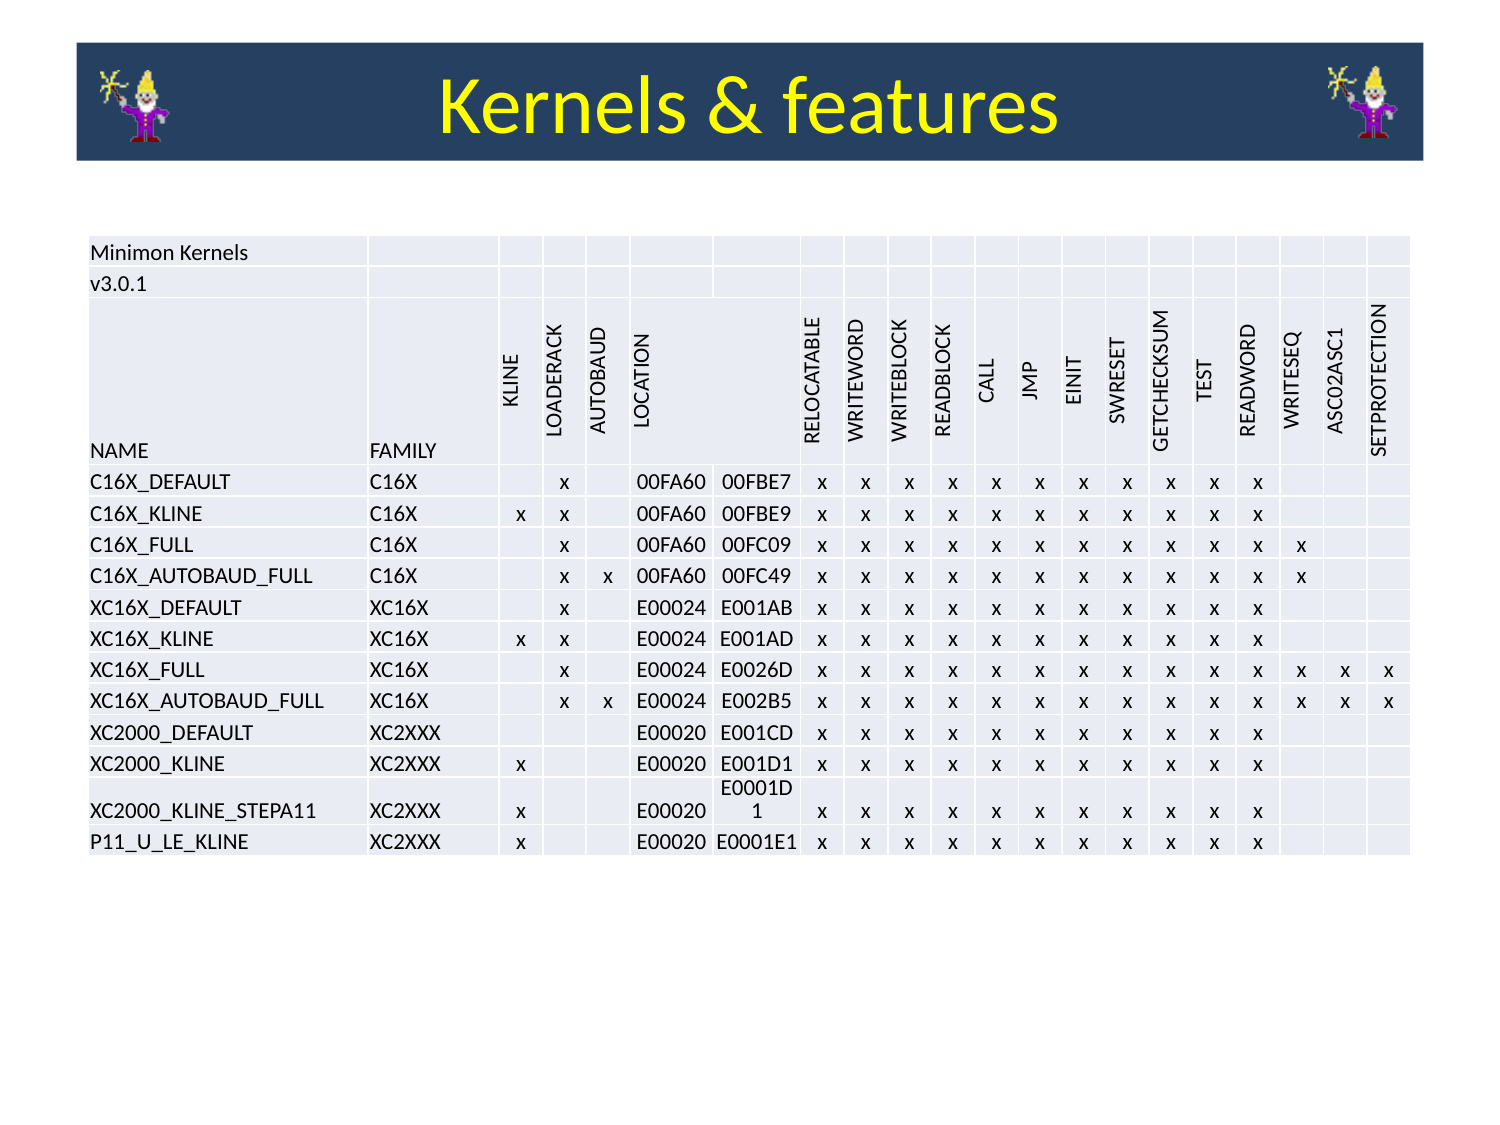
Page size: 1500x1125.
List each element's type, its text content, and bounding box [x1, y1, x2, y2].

table_cell x [932, 465, 974, 495]
table_cell x [1019, 497, 1061, 526]
table_cell x [932, 653, 974, 682]
table_cell WRITEWORD [845, 298, 887, 464]
table_cell x [1063, 778, 1105, 824]
table_cell x [1150, 653, 1192, 682]
table_cell x [976, 825, 1018, 855]
table_cell x [1194, 825, 1235, 855]
table_cell x [544, 465, 585, 495]
table_cell [587, 778, 629, 824]
table_cell x [1019, 528, 1061, 557]
table_cell [544, 715, 585, 745]
table_header [1063, 236, 1105, 265]
table_cell x [889, 747, 930, 776]
table_cell x [976, 684, 1018, 714]
table_cell x [1106, 715, 1148, 745]
table_cell x [1194, 559, 1235, 589]
table_cell x [1237, 684, 1279, 714]
table_cell GETCHECKSUM [1150, 298, 1192, 464]
table_cell [1281, 622, 1323, 651]
table_cell [714, 267, 800, 297]
table_cell [1324, 747, 1366, 776]
table_cell 00FA60 [631, 497, 712, 526]
table_cell x [1063, 497, 1105, 526]
table_cell x [1106, 825, 1148, 855]
table_cell XC16X_FULL [89, 653, 367, 682]
table_cell x [1237, 497, 1279, 526]
table_cell x [976, 778, 1018, 824]
table_cell x [544, 684, 585, 714]
table_header [587, 236, 629, 265]
table_cell [1368, 590, 1410, 620]
table_cell [1324, 267, 1366, 297]
table_cell x [1237, 825, 1279, 855]
table_cell x [889, 465, 930, 495]
table_header [889, 236, 930, 265]
table_cell x [1324, 653, 1366, 682]
table_cell XC16X_DEFAULT [89, 590, 367, 620]
table_cell [587, 590, 629, 620]
table_cell 00FC49 [714, 559, 800, 589]
table_cell x [845, 684, 887, 714]
table_cell x [1106, 778, 1148, 824]
table_header [976, 236, 1018, 265]
table_cell x [1237, 778, 1279, 824]
table_cell [801, 267, 843, 297]
table_cell E001CD [714, 715, 800, 745]
table_cell 00FC09 [714, 528, 800, 557]
table_cell [1368, 267, 1410, 297]
table_cell [1194, 267, 1235, 297]
table_cell x [1063, 825, 1105, 855]
table_cell x [1063, 559, 1105, 589]
table_cell [500, 715, 542, 745]
table_cell x [932, 622, 974, 651]
table_cell E00024 [631, 622, 712, 651]
table_cell x [544, 622, 585, 651]
table_cell x [845, 825, 887, 855]
table_cell [1324, 590, 1366, 620]
table_cell x [976, 715, 1018, 745]
table_cell XC2XXX [369, 825, 498, 855]
table_cell x [889, 497, 930, 526]
table_cell XC2000_KLINE_STEPA11 [89, 778, 367, 824]
table_cell x [1063, 747, 1105, 776]
table_cell [1324, 559, 1366, 589]
table_cell LOADERACK [544, 298, 585, 464]
table_header [1281, 236, 1323, 265]
table_cell x [1150, 622, 1192, 651]
table_cell AUTOBAUD [587, 298, 629, 464]
table_cell E0001E1 [714, 825, 800, 855]
table_cell x [932, 497, 974, 526]
table_cell x [1281, 653, 1323, 682]
table_cell E0001D1 [714, 778, 800, 824]
table_header [1019, 236, 1061, 265]
table_cell x [1194, 653, 1235, 682]
table_cell SETPROTECTION [1368, 298, 1410, 464]
table_cell XC2XXX [369, 747, 498, 776]
table_cell x [1106, 528, 1148, 557]
table_cell [1324, 778, 1366, 824]
table_cell x [889, 559, 930, 589]
table_cell x [1368, 653, 1410, 682]
table_cell x [1106, 590, 1148, 620]
table_header [932, 236, 974, 265]
table_cell C16X [369, 465, 498, 495]
table_cell [1281, 778, 1323, 824]
table_cell E00024 [631, 684, 712, 714]
table_cell C16X [369, 528, 498, 557]
table_header [801, 236, 843, 265]
table_cell x [801, 715, 843, 745]
table_header [1237, 236, 1279, 265]
table_cell x [801, 528, 843, 557]
table_cell x [500, 778, 542, 824]
table_cell E002B5 [714, 684, 800, 714]
table_cell x [1063, 622, 1105, 651]
table_cell E00020 [631, 747, 712, 776]
table_cell XC16X [369, 684, 498, 714]
table_cell x [801, 684, 843, 714]
table_cell x [1106, 622, 1148, 651]
table_cell x [1063, 684, 1105, 714]
table_cell [500, 528, 542, 557]
table_cell [1324, 715, 1366, 745]
table_header [1194, 236, 1235, 265]
table_cell x [1194, 465, 1235, 495]
table_cell x [1019, 715, 1061, 745]
table_cell [544, 267, 585, 297]
table_cell C16X_AUTOBAUD_FULL [89, 559, 367, 589]
table_cell [1237, 267, 1279, 297]
table_cell [587, 267, 629, 297]
table_cell READWORD [1237, 298, 1279, 464]
table_cell x [801, 778, 843, 824]
table_cell x [845, 465, 887, 495]
table_cell x [845, 715, 887, 745]
table_cell x [1237, 590, 1279, 620]
table_cell [587, 747, 629, 776]
table_cell [1281, 747, 1323, 776]
table_cell x [976, 465, 1018, 495]
table_cell [1281, 825, 1323, 855]
table_cell [1150, 267, 1192, 297]
table_cell [1368, 559, 1410, 589]
table_cell [1281, 267, 1323, 297]
table_cell x [1194, 778, 1235, 824]
table_cell x [1150, 465, 1192, 495]
table_cell [587, 825, 629, 855]
table_cell x [1194, 528, 1235, 557]
table_cell NAME [89, 298, 367, 464]
table_cell x [932, 528, 974, 557]
table_cell x [976, 497, 1018, 526]
table_cell x [1106, 653, 1148, 682]
table_cell [1368, 747, 1410, 776]
table_cell XC16X [369, 653, 498, 682]
table_cell [1019, 267, 1061, 297]
table_cell [1368, 528, 1410, 557]
table_cell x [500, 497, 542, 526]
table_cell x [932, 559, 974, 589]
table_cell x [500, 622, 542, 651]
table_cell E001D1 [714, 747, 800, 776]
table_cell x [889, 590, 930, 620]
table_cell x [1019, 684, 1061, 714]
table_cell x [889, 715, 930, 745]
table_header [369, 236, 498, 265]
table_cell x [1019, 747, 1061, 776]
table_cell x [845, 528, 887, 557]
table_cell x [801, 825, 843, 855]
title Kernels & features [75, 42, 1425, 159]
table_cell [500, 559, 542, 589]
table_cell x [976, 559, 1018, 589]
table_cell x [1237, 465, 1279, 495]
table_cell x [1237, 559, 1279, 589]
table_cell XC16X_AUTOBAUD_FULL [89, 684, 367, 714]
table_cell [1368, 778, 1410, 824]
table_cell x [889, 684, 930, 714]
table_cell x [1194, 622, 1235, 651]
table_cell x [1019, 590, 1061, 620]
table_cell x [1324, 684, 1366, 714]
table_cell x [1150, 528, 1192, 557]
table_cell XC2000_DEFAULT [89, 715, 367, 745]
table_cell RELOCATABLE [801, 298, 843, 464]
table_cell E001AD [714, 622, 800, 651]
table_cell C16X_FULL [89, 528, 367, 557]
table_cell x [1194, 747, 1235, 776]
table_cell x [544, 559, 585, 589]
table_cell WRITEBLOCK [889, 298, 930, 464]
table_cell x [932, 747, 974, 776]
table_cell x [976, 747, 1018, 776]
table_cell x [587, 684, 629, 714]
table_cell v3.0.1 [89, 267, 367, 297]
table_cell [587, 528, 629, 557]
table_cell C16X [369, 497, 498, 526]
table_header [1368, 236, 1410, 265]
table_cell x [1237, 622, 1279, 651]
table_cell [889, 267, 930, 297]
table_cell x [801, 590, 843, 620]
table_cell ASC02ASC1 [1324, 298, 1366, 464]
table_cell [1281, 465, 1323, 495]
table_cell x [587, 559, 629, 589]
table_cell 00FA60 [631, 559, 712, 589]
table_cell x [801, 497, 843, 526]
table_cell x [801, 747, 843, 776]
table_cell [1368, 465, 1410, 495]
table_cell [500, 590, 542, 620]
table_cell C16X_DEFAULT [89, 465, 367, 495]
table_cell x [1281, 684, 1323, 714]
table_cell [587, 715, 629, 745]
table_cell CALL [976, 298, 1018, 464]
table_cell [1281, 590, 1323, 620]
table_cell [1324, 622, 1366, 651]
table_cell [500, 653, 542, 682]
table_cell [1281, 715, 1323, 745]
table_header [1106, 236, 1148, 265]
table_cell [1324, 497, 1366, 526]
table_cell x [1150, 825, 1192, 855]
table_cell XC16X [369, 590, 498, 620]
table_cell JMP [1019, 298, 1061, 464]
table_cell 00FBE9 [714, 497, 800, 526]
table_cell x [889, 778, 930, 824]
table_cell x [801, 559, 843, 589]
table_cell x [801, 653, 843, 682]
table_cell x [1150, 590, 1192, 620]
table_cell [587, 653, 629, 682]
table_cell 00FBE7 [714, 465, 800, 495]
table_cell x [801, 622, 843, 651]
table_cell C16X_KLINE [89, 497, 367, 526]
table_cell [544, 825, 585, 855]
table_cell LOCATION [631, 298, 800, 464]
table_cell [932, 267, 974, 297]
table_cell [631, 267, 712, 297]
table_cell x [1019, 559, 1061, 589]
table_cell x [500, 825, 542, 855]
table_cell x [845, 747, 887, 776]
table_cell x [1237, 528, 1279, 557]
table_header [631, 236, 712, 265]
table_header [1150, 236, 1192, 265]
table_cell EINIT [1063, 298, 1105, 464]
table_cell x [1063, 715, 1105, 745]
table_cell x [845, 778, 887, 824]
table_cell x [1150, 497, 1192, 526]
table_cell x [1063, 528, 1105, 557]
table_cell x [845, 497, 887, 526]
table_cell x [1150, 747, 1192, 776]
table_cell x [544, 497, 585, 526]
table_cell [544, 778, 585, 824]
table_cell XC2XXX [369, 778, 498, 824]
table_cell x [976, 528, 1018, 557]
table_cell x [1063, 465, 1105, 495]
table_cell x [1237, 747, 1279, 776]
table_cell x [1106, 684, 1148, 714]
table_cell E00024 [631, 590, 712, 620]
table_cell [1106, 267, 1148, 297]
table_cell x [1106, 559, 1148, 589]
table_cell [500, 267, 542, 297]
table_cell x [932, 778, 974, 824]
table_cell x [1194, 684, 1235, 714]
table_cell [1324, 825, 1366, 855]
table_header Minimon Kernels [89, 236, 367, 265]
table_cell x [500, 747, 542, 776]
table_cell [1368, 715, 1410, 745]
table_cell x [544, 528, 585, 557]
table_cell x [1194, 715, 1235, 745]
table_cell FAMILY [369, 298, 498, 464]
table_cell TEST [1194, 298, 1235, 464]
table_cell x [932, 825, 974, 855]
table_cell [587, 497, 629, 526]
table_cell [500, 465, 542, 495]
table_cell [1324, 465, 1366, 495]
table_cell x [1019, 778, 1061, 824]
table_cell x [932, 715, 974, 745]
table_cell E00020 [631, 825, 712, 855]
table_cell 00FA60 [631, 528, 712, 557]
table_cell x [976, 590, 1018, 620]
table_cell x [976, 622, 1018, 651]
table_cell E001AB [714, 590, 800, 620]
table_cell [1324, 528, 1366, 557]
table_cell x [544, 653, 585, 682]
table_cell x [1150, 715, 1192, 745]
table_cell x [1063, 590, 1105, 620]
table_cell x [889, 653, 930, 682]
table_cell x [1106, 497, 1148, 526]
table_cell x [845, 590, 887, 620]
table_cell x [1237, 715, 1279, 745]
table_cell XC2000_KLINE [89, 747, 367, 776]
table_cell [587, 622, 629, 651]
table_cell x [889, 622, 930, 651]
table_cell x [801, 465, 843, 495]
table_cell x [1281, 528, 1323, 557]
table_cell x [889, 825, 930, 855]
table_cell C16X [369, 559, 498, 589]
table_cell READBLOCK [932, 298, 974, 464]
table_cell x [1150, 684, 1192, 714]
table_cell [1281, 497, 1323, 526]
table_cell 00FA60 [631, 465, 712, 495]
table_cell [845, 267, 887, 297]
table_cell E00020 [631, 778, 712, 824]
table_cell XC16X [369, 622, 498, 651]
table_header [500, 236, 542, 265]
table_header [714, 236, 800, 265]
table_cell x [1368, 684, 1410, 714]
table_cell x [1019, 653, 1061, 682]
table_cell [587, 465, 629, 495]
table_cell x [889, 528, 930, 557]
table_cell [1368, 825, 1410, 855]
table_cell [1368, 497, 1410, 526]
table_cell P11_U_LE_KLINE [89, 825, 367, 855]
table_cell x [544, 590, 585, 620]
table_cell E0026D [714, 653, 800, 682]
table_cell x [1106, 747, 1148, 776]
table_cell E00024 [631, 653, 712, 682]
table_header [845, 236, 887, 265]
table_cell E00020 [631, 715, 712, 745]
table_cell x [845, 653, 887, 682]
table_cell x [1150, 778, 1192, 824]
table_cell [976, 267, 1018, 297]
table_header [544, 236, 585, 265]
table_cell [500, 684, 542, 714]
table_cell x [1281, 559, 1323, 589]
table_cell x [976, 653, 1018, 682]
table_cell x [845, 622, 887, 651]
table_cell SWRESET [1106, 298, 1148, 464]
table_cell [369, 267, 498, 297]
table_cell [1368, 622, 1410, 651]
table_cell x [1150, 559, 1192, 589]
table_cell x [1237, 653, 1279, 682]
table_cell WRITESEQ [1281, 298, 1323, 464]
table_cell x [1194, 590, 1235, 620]
table_cell x [1019, 825, 1061, 855]
table_cell x [932, 590, 974, 620]
table_cell [544, 747, 585, 776]
table_cell x [932, 684, 974, 714]
table_cell KLINE [500, 298, 542, 464]
table_cell x [845, 559, 887, 589]
table_cell x [1063, 653, 1105, 682]
table_cell x [1019, 465, 1061, 495]
table_cell x [1194, 497, 1235, 526]
table_cell XC16X_KLINE [89, 622, 367, 651]
table_header [1324, 236, 1366, 265]
table_cell x [1106, 465, 1148, 495]
table_cell XC2XXX [369, 715, 498, 745]
table_cell [1063, 267, 1105, 297]
table_cell x [1019, 622, 1061, 651]
